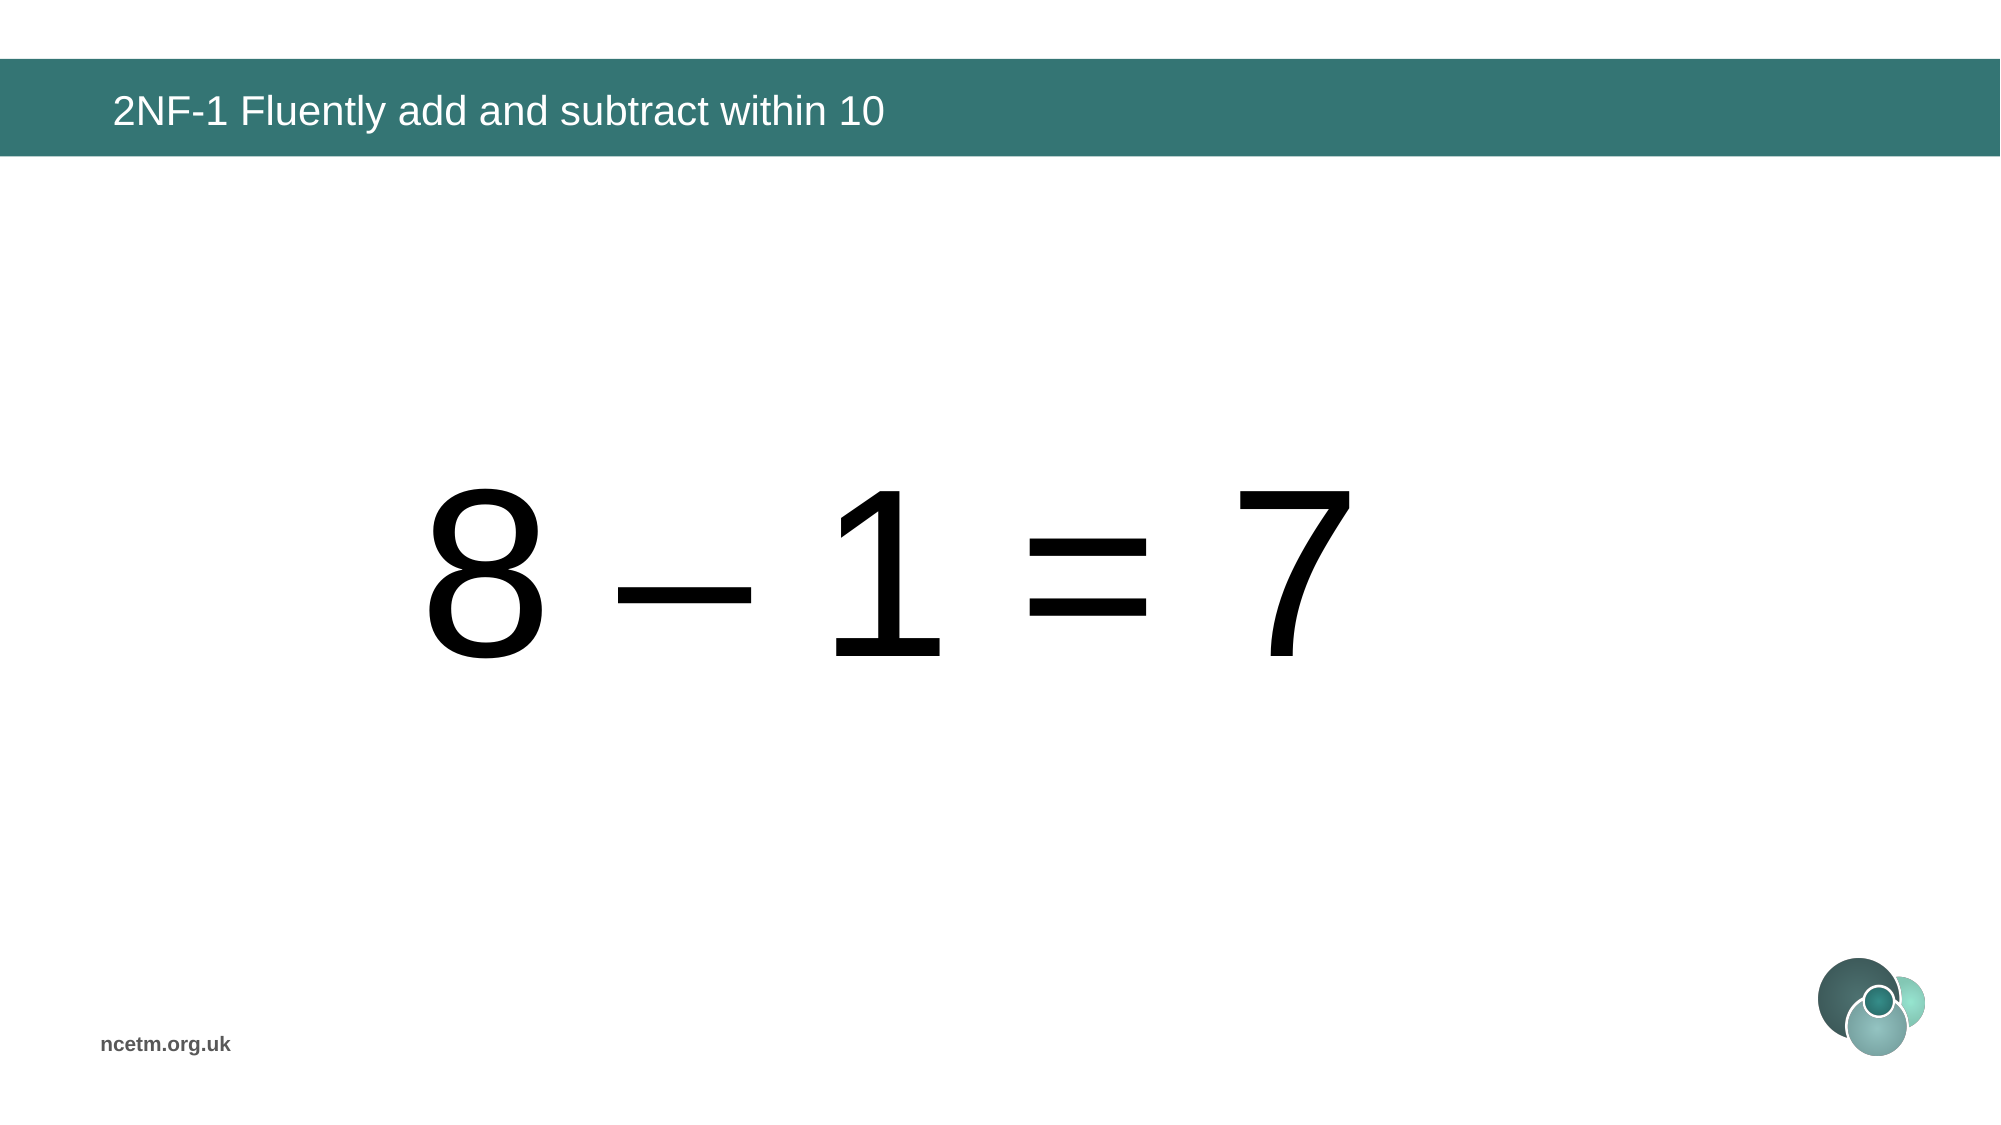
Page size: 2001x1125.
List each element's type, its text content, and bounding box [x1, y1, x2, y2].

picture [1818, 958, 1925, 1056]
text_box 7 [1213, 409, 1377, 712]
title 2NF-1 Fluently add and subtract within 10 [97, 76, 1945, 147]
text_box 8 – 1 = [404, 409, 1213, 712]
